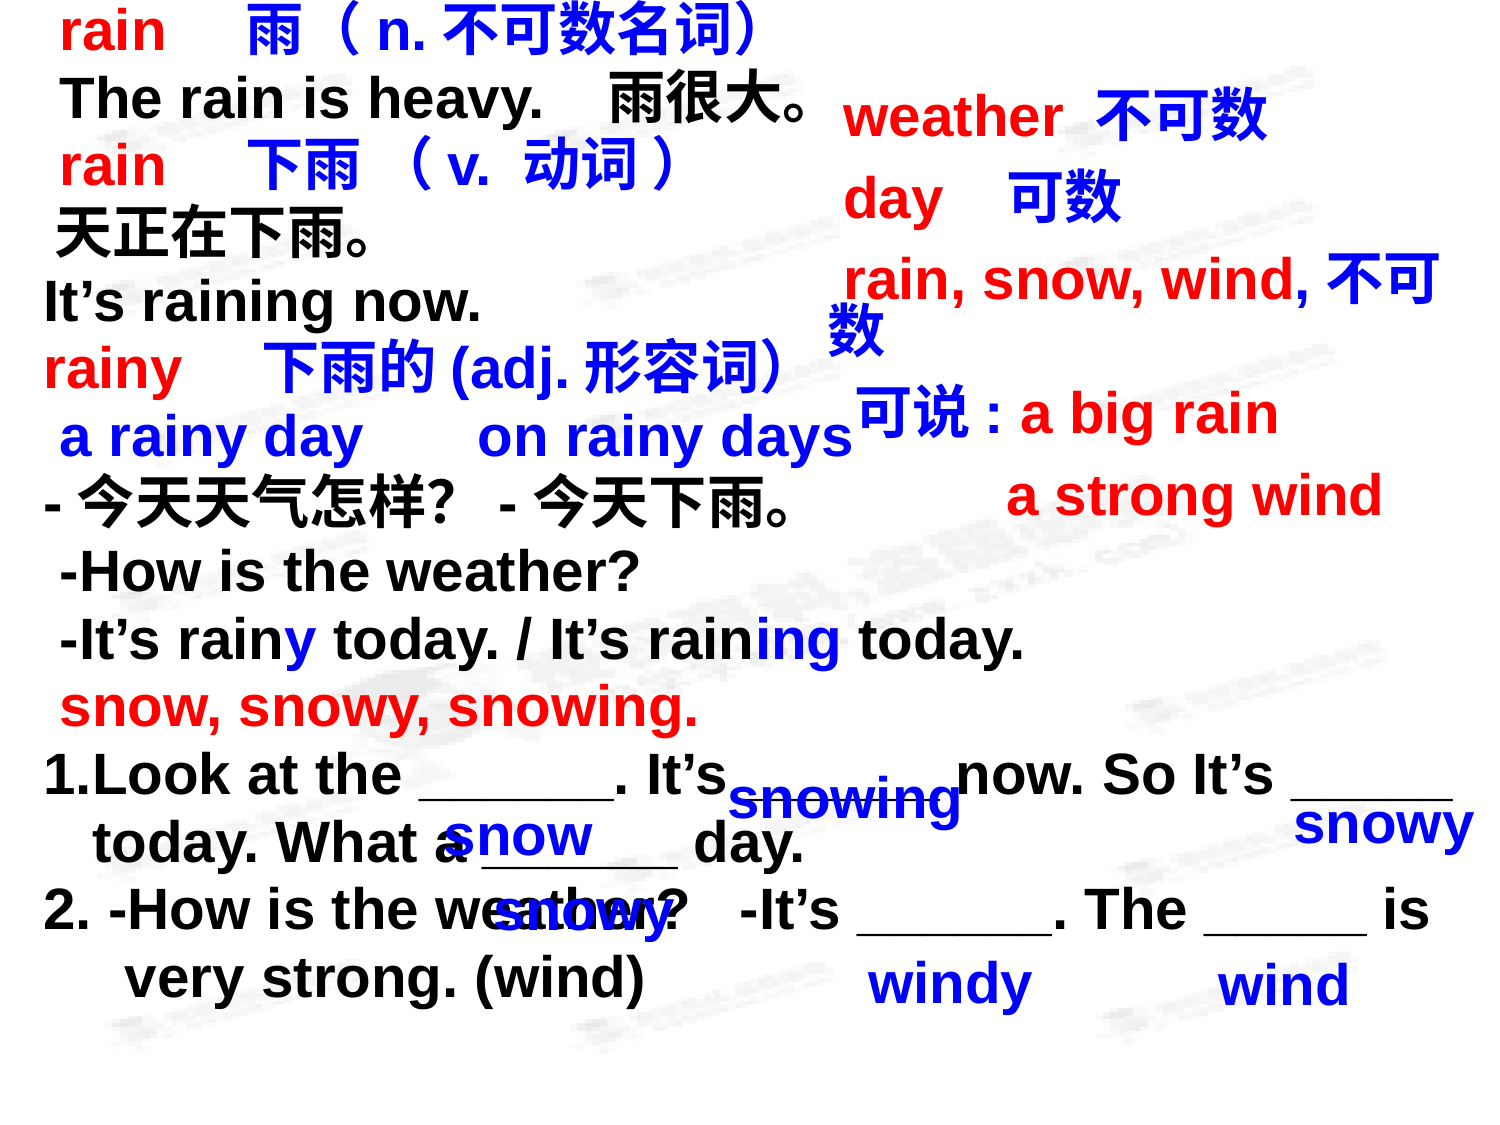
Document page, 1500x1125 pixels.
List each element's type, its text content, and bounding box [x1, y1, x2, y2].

text_box windy [837, 937, 1100, 1023]
picture [0, 0, 1500, 1125]
text_box rain 雨（n.不可数名词） The rain is heavy. 雨很大。 rain 下雨 （v. 动词 ） 天正在下雨。 It’s raining now. rainy 下雨的(adj.形容词） a rainy day on rainy days -今天天气怎样？-今天下雨。 -How is the weather? -It’s rainy today. / It’s raining today. snow, snowy, snowing. 1.Look at the ______. It’s ______ now. So It’s _____ today. What a ______ day. 2. -How is the weather? -It’s ______. The _____ is very strong. (wind)组.卷.网 [12, 12, 1500, 1125]
text_box snowy [1262, 777, 1500, 863]
text_box snowy [462, 864, 825, 950]
text_box wind [1187, 939, 1375, 1025]
text_box weather 不可数 day 可数 rain, snow, wind,不可数 可说: a big rain a strong wind [812, 87, 1500, 534]
text_box snowing [712, 752, 1100, 838]
text_box snow [412, 789, 800, 875]
